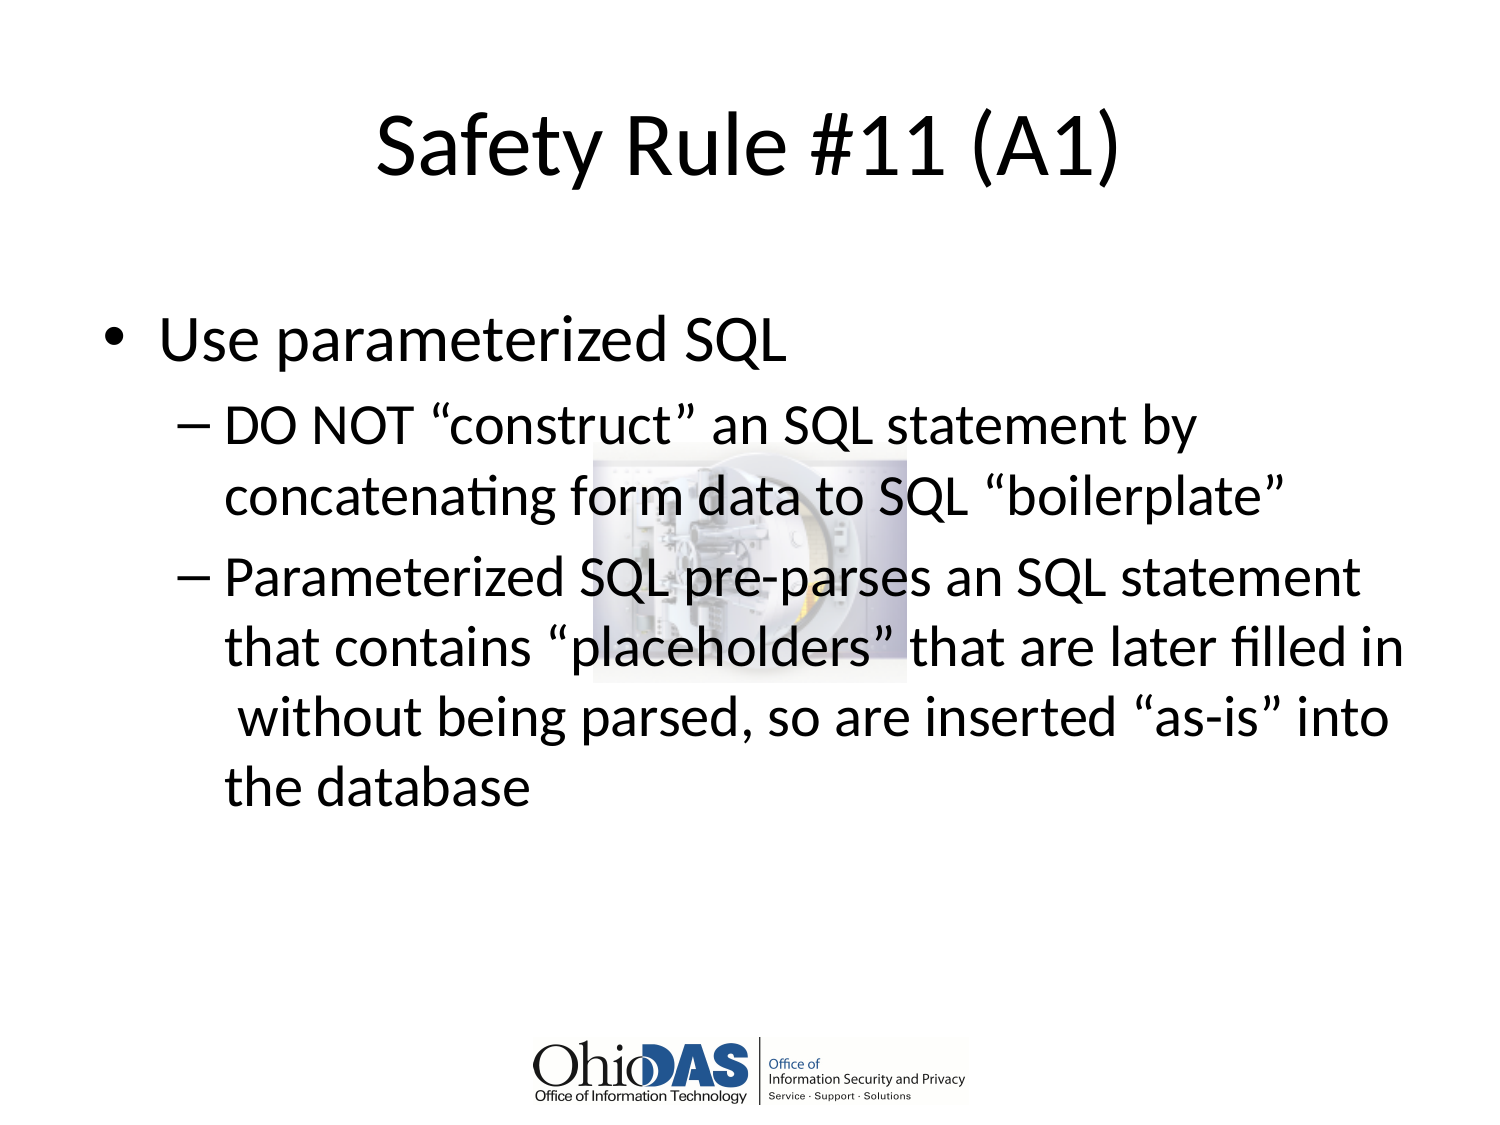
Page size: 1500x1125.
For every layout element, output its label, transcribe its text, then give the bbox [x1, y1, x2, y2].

list Use parameterized SQL DO NOT “construct” an SQL statement by concatenating form data to SQL “boilerplate” Parameterized SQL pre-parses an SQL statement that contains “placeholders” that are later filled in without being parsed, so are inserted “as-is” into the database [87, 287, 1425, 1013]
picture [533, 1037, 969, 1105]
title Safety Rule #11 (A1) [75, 45, 1425, 233]
